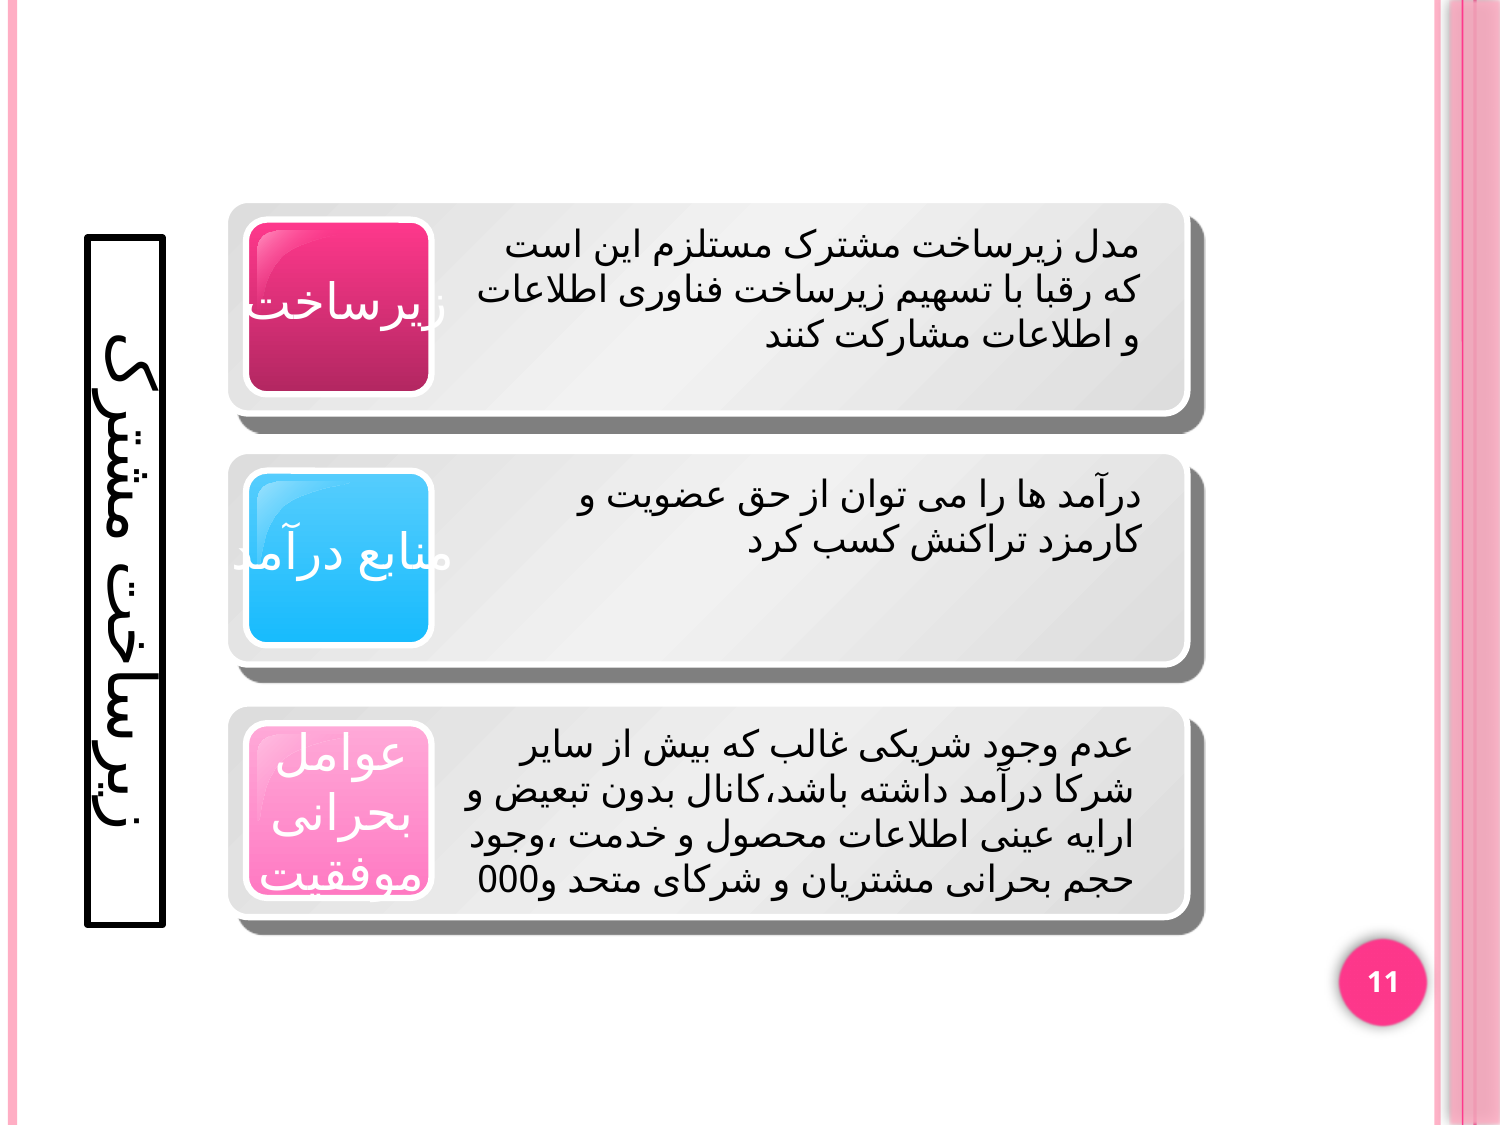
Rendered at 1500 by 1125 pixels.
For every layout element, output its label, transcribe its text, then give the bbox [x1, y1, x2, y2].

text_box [227, 202, 1186, 413]
slide_number 11 [1333, 940, 1434, 1027]
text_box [227, 453, 1186, 664]
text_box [215, 706, 1186, 916]
text_box زیرساخت مشترک [84, 234, 166, 928]
